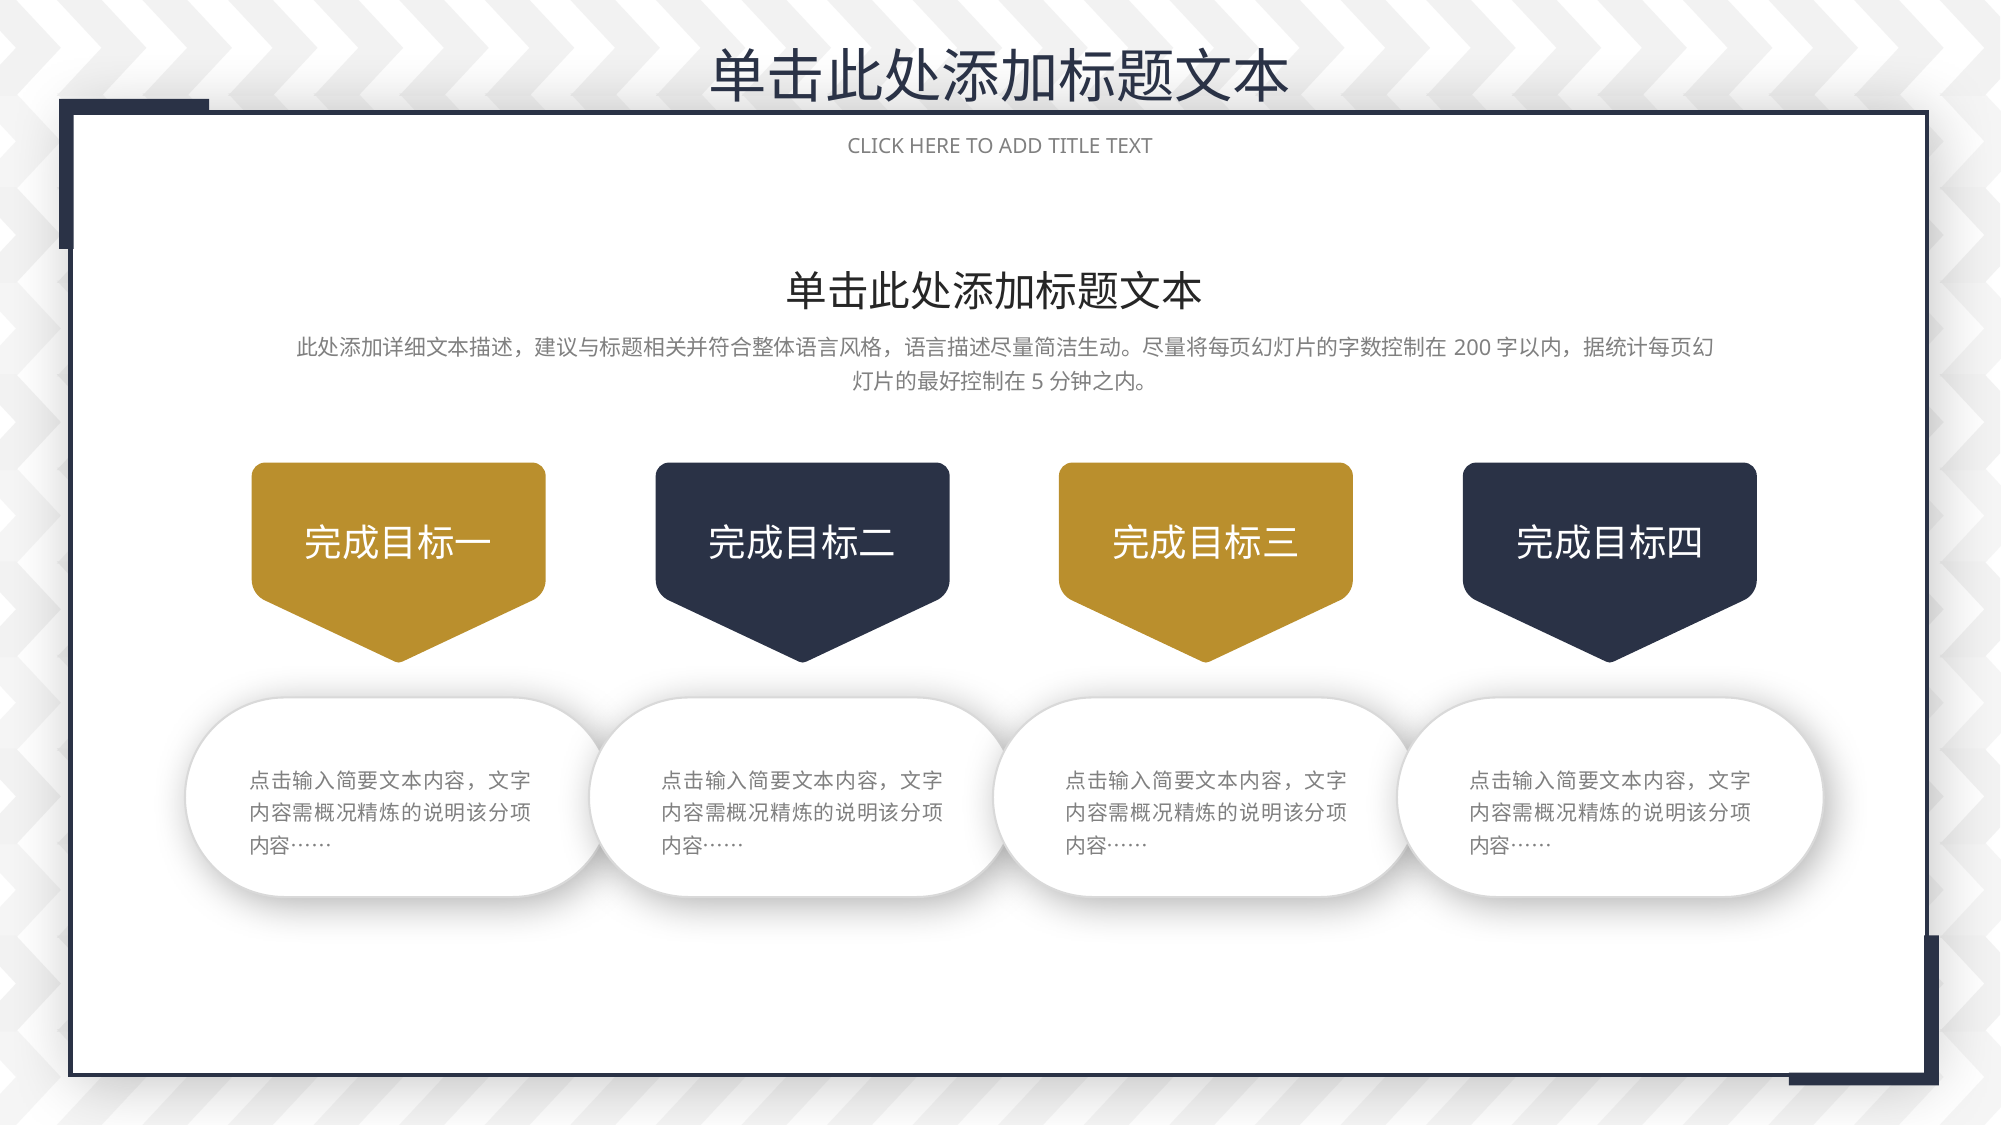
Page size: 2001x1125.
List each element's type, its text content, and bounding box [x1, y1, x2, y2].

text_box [251, 462, 546, 663]
text_box 此处添加详细文本描述，建议与标题相关并符合整体语言风格，语言描述尽量简洁生动。尽量将每页幻灯片的字数控制在200字以内，据统计每页幻灯片的最好控制在5分钟之内。 [291, 325, 1720, 394]
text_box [655, 462, 950, 663]
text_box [1462, 462, 1757, 663]
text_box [1058, 462, 1353, 663]
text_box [588, 697, 992, 898]
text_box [609, 18, 1391, 163]
text_box 单击此处添加标题文本 [574, 249, 1414, 315]
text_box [1396, 697, 1824, 898]
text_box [184, 697, 588, 898]
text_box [992, 697, 1396, 898]
